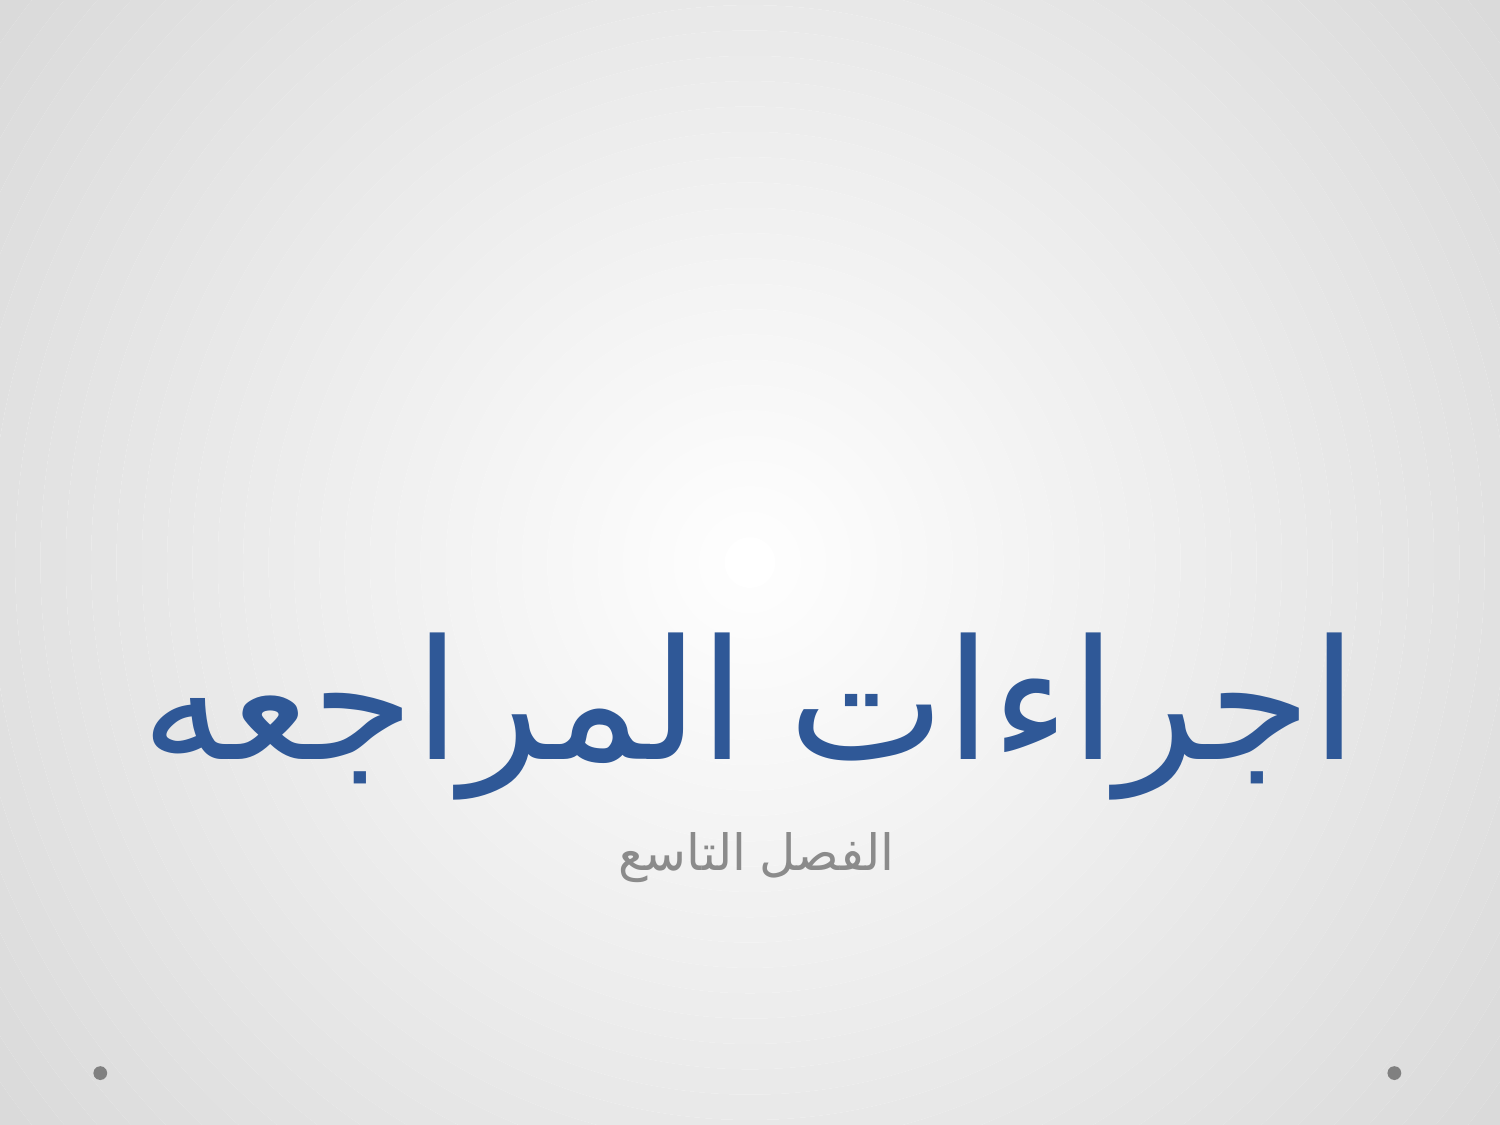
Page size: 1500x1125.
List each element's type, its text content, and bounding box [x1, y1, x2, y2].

title اجراءات المراجعه [112, 99, 1388, 800]
subtitle الفصل التاسع [225, 812, 1275, 1013]
